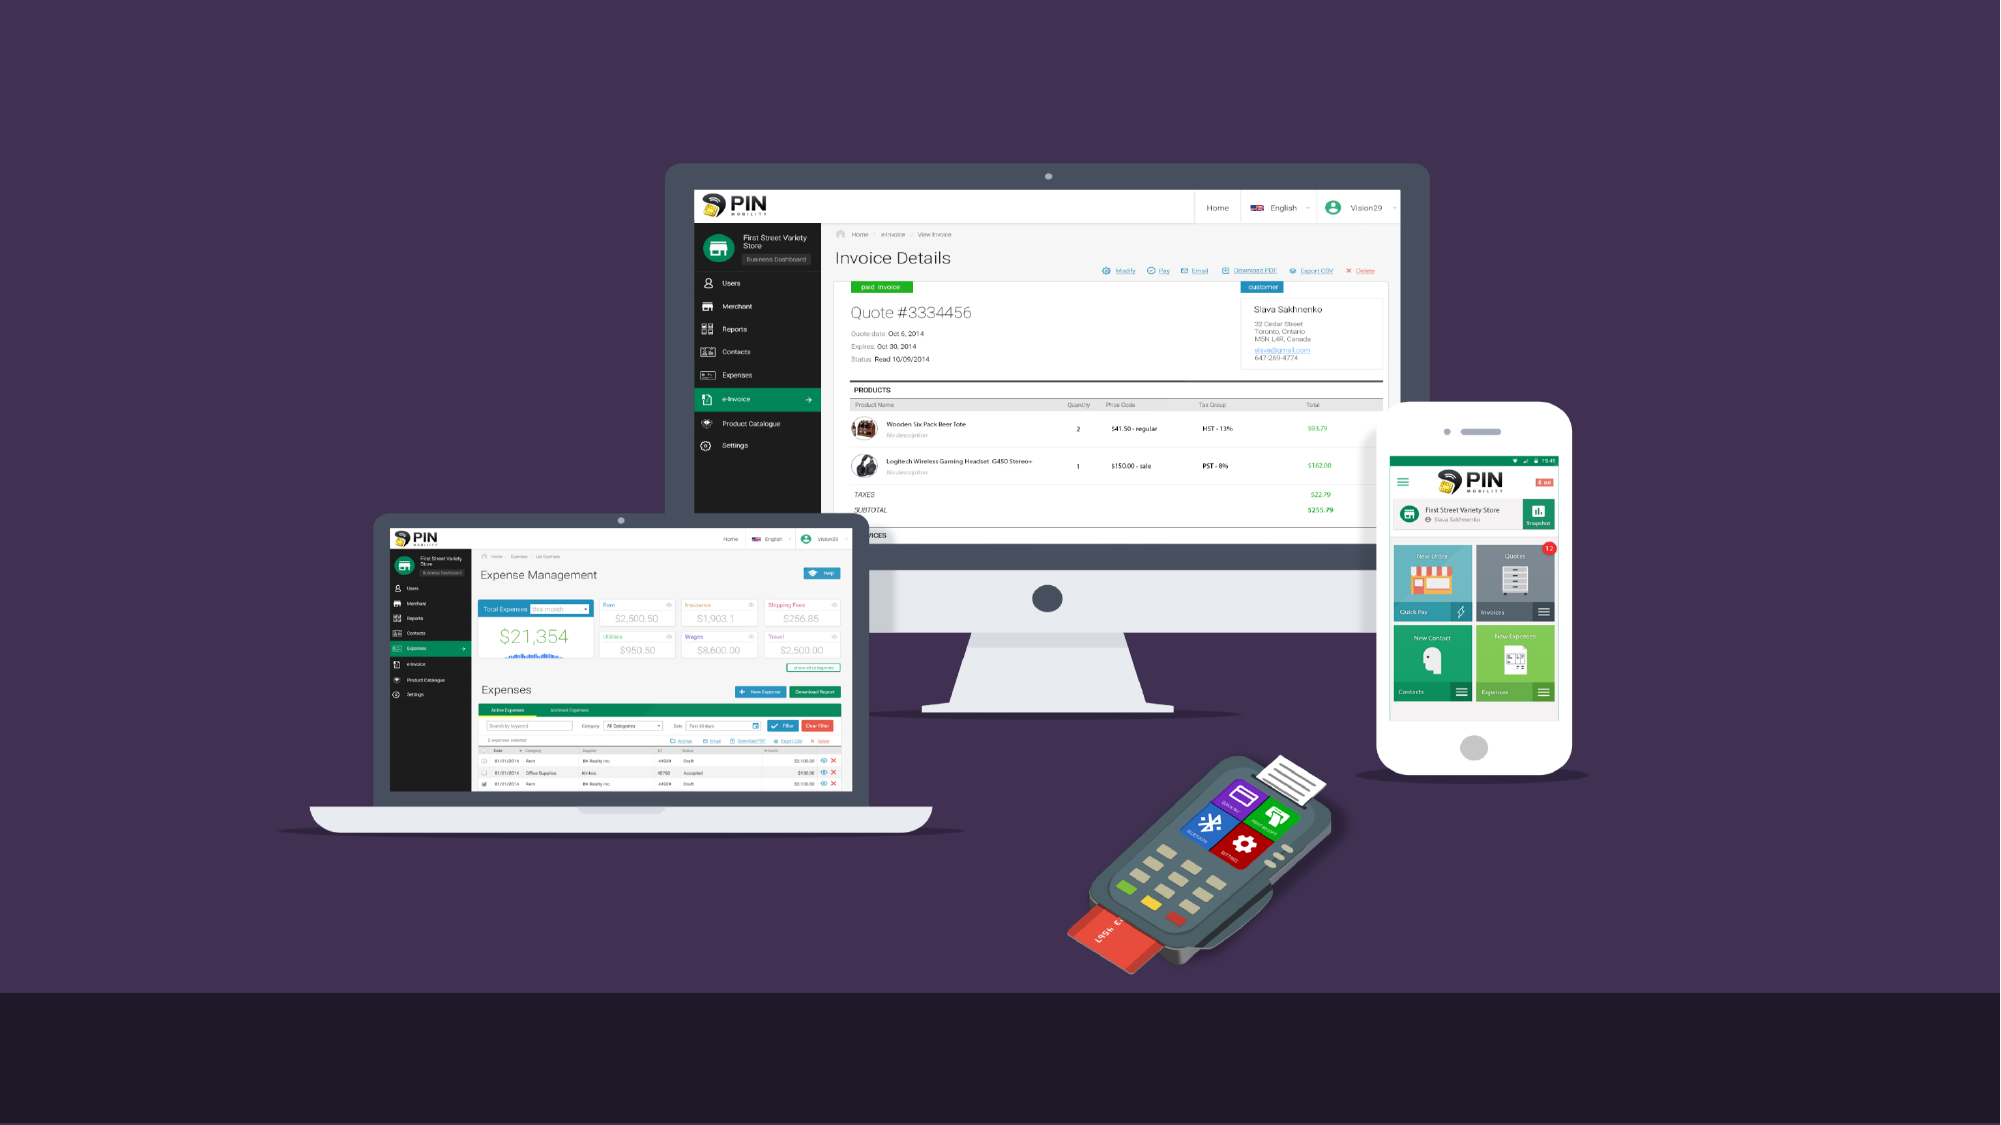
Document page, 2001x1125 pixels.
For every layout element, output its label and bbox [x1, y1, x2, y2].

text_box [0, 991, 2000, 1125]
picture [231, 0, 1928, 1064]
